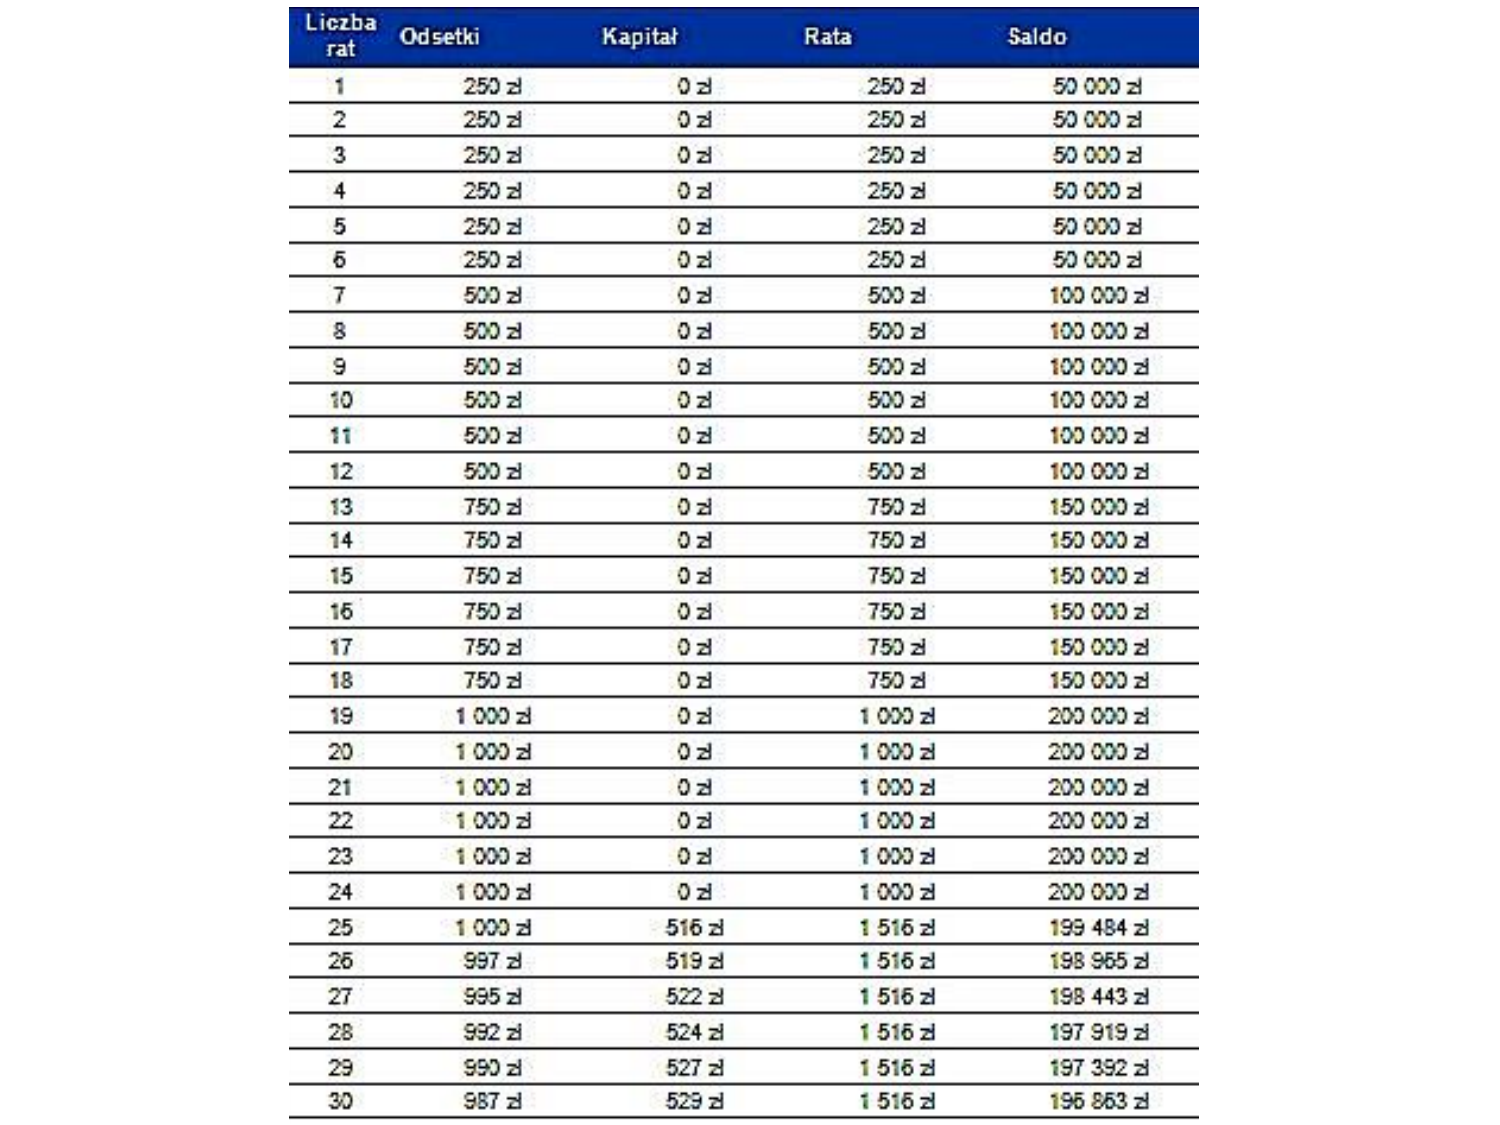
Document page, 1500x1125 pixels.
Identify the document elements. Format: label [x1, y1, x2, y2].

picture [288, 7, 1199, 1124]
